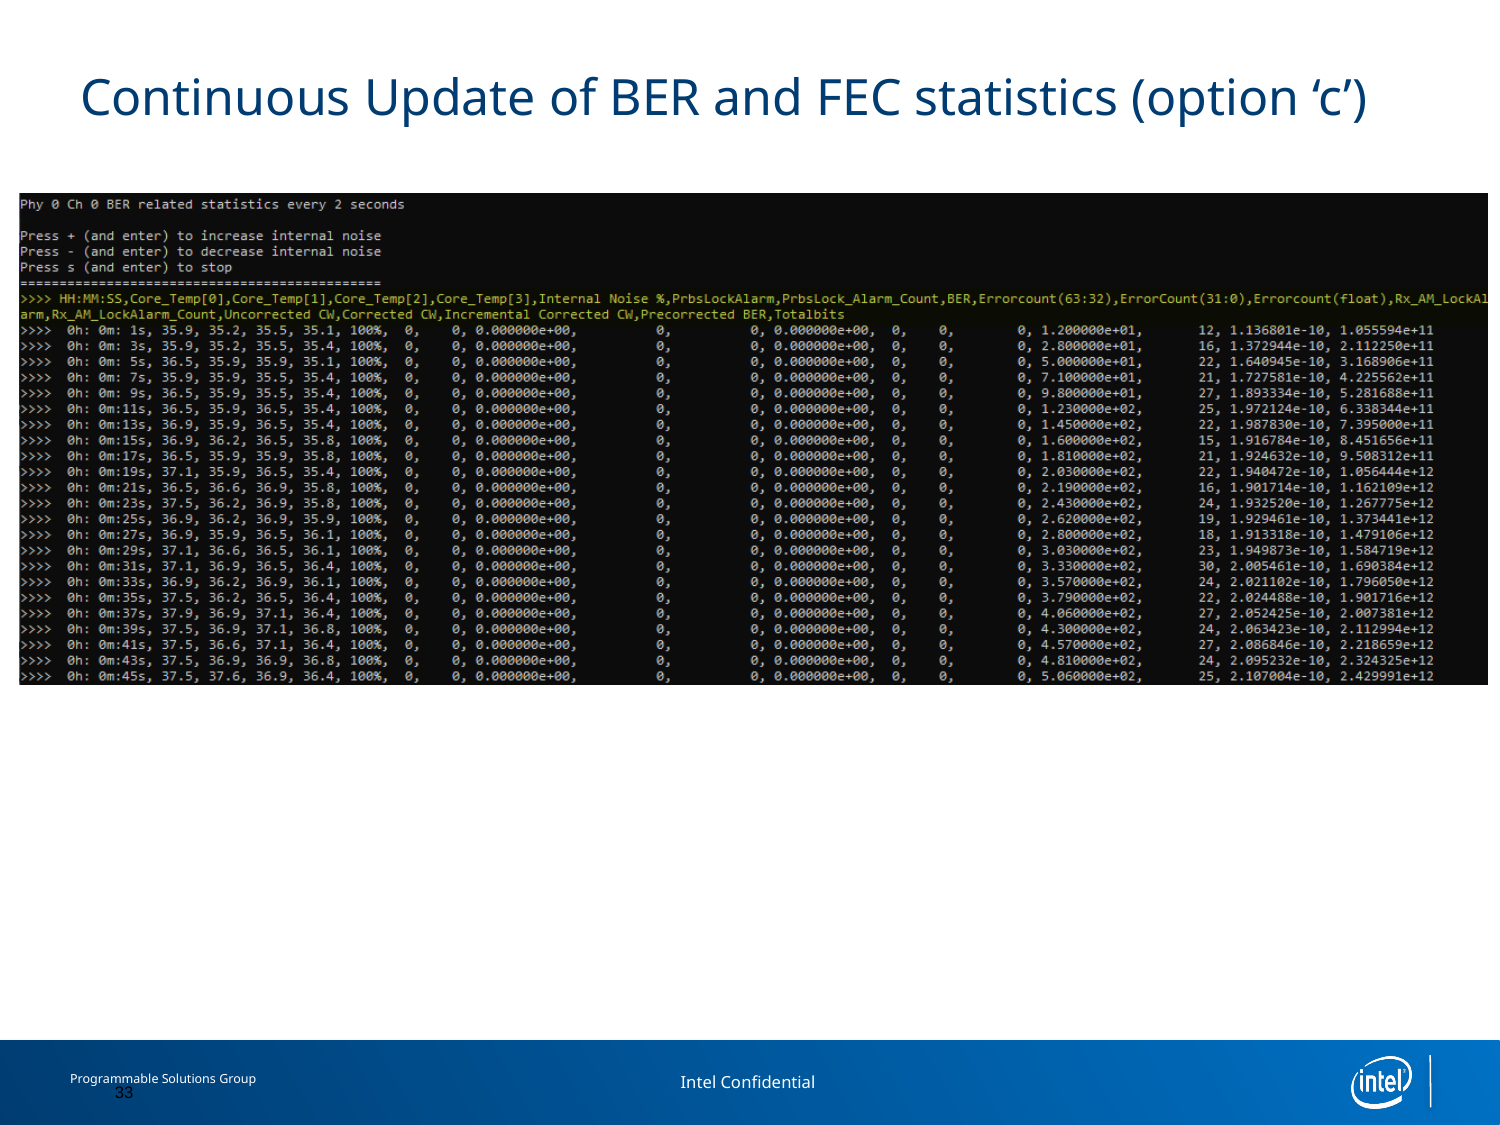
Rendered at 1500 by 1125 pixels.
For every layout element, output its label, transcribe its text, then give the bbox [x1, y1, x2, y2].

picture [1351, 1056, 1412, 1109]
title Continuous Update of BER and FEC statistics (option ‘c’) [80, 65, 1442, 192]
slide_number 33 [19, 1069, 134, 1116]
picture [18, 193, 1488, 686]
